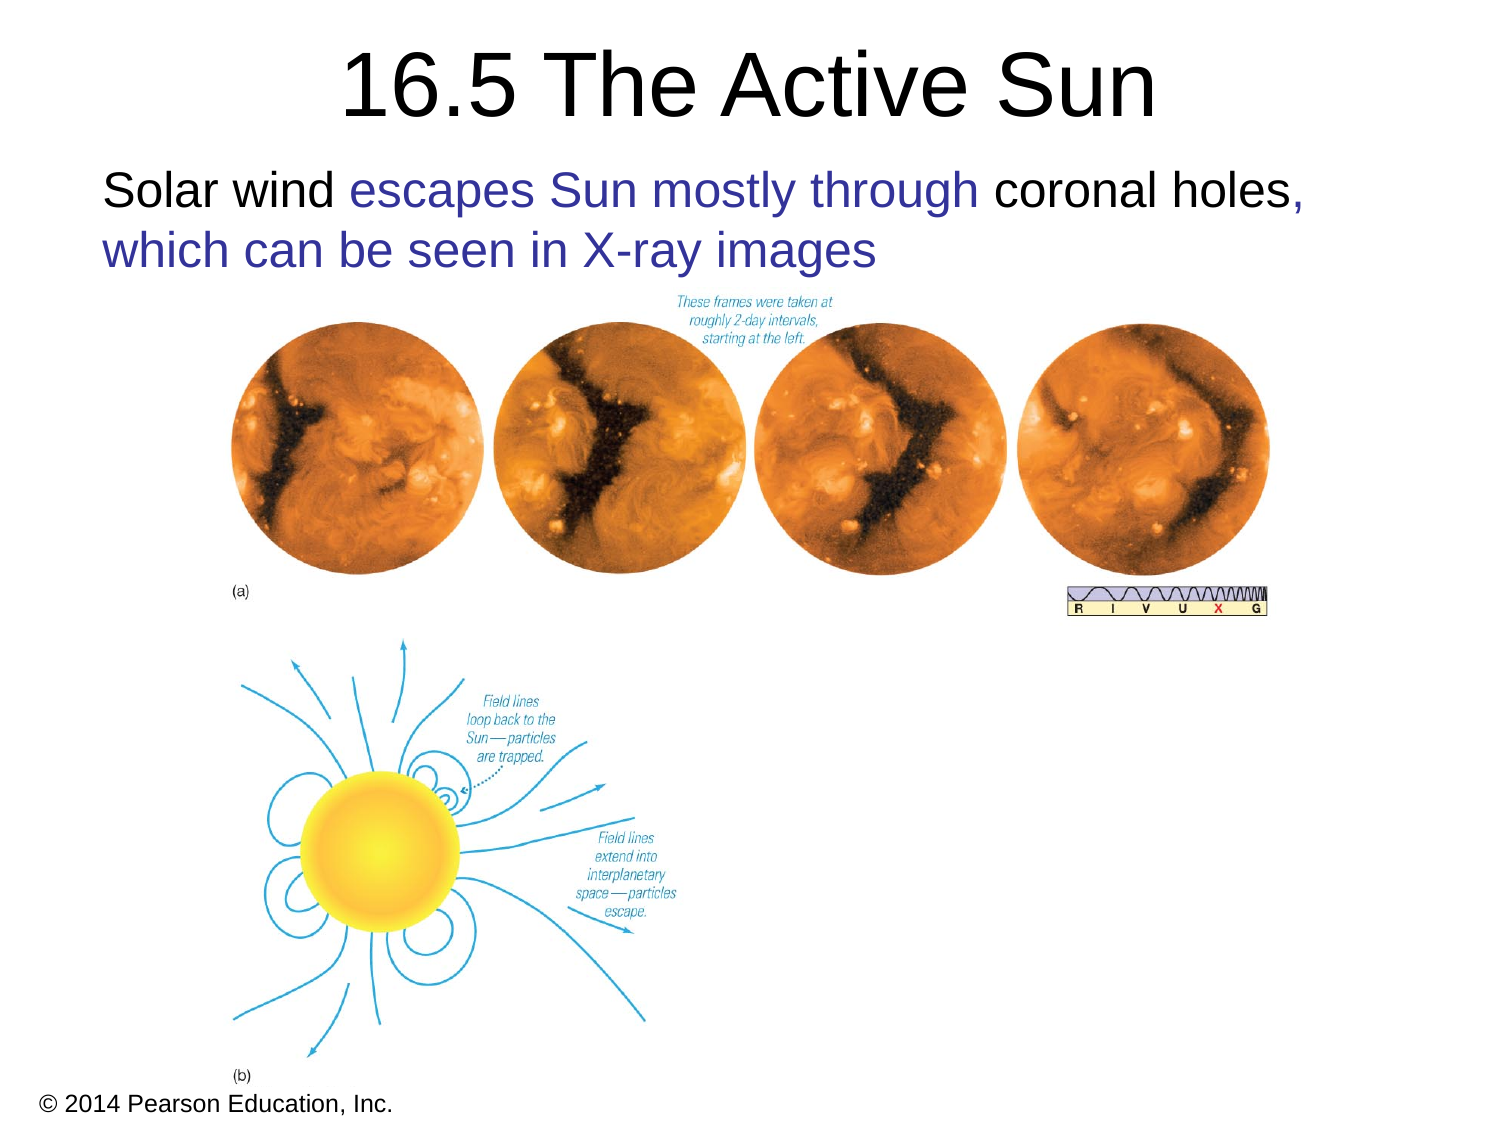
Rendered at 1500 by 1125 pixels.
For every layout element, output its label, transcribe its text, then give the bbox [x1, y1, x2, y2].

picture [223, 287, 1277, 1088]
title 16.5 The Active Sun [112, 0, 1388, 161]
text_box Solar wind escapes Sun mostly through coronal holes, which can be seen in X-ray images [87, 149, 1363, 285]
